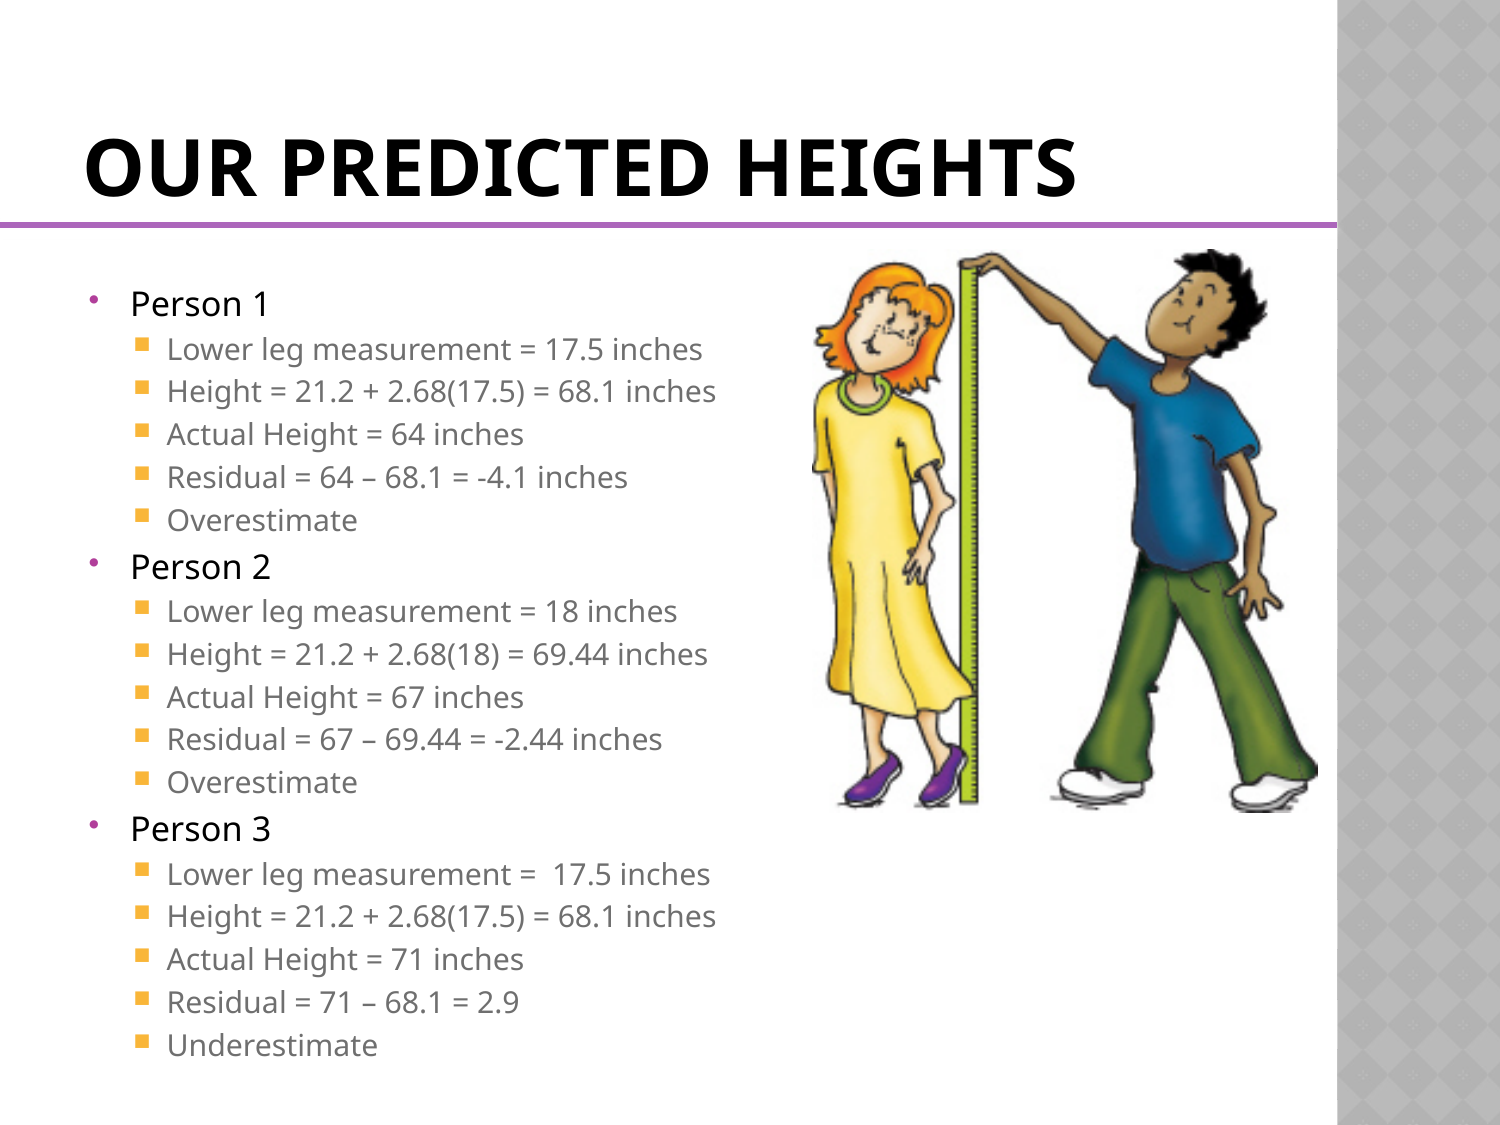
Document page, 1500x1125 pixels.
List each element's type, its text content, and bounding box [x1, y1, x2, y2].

picture [811, 249, 1319, 813]
title Our Predicted Heights [75, 24, 1263, 213]
list Person 1 Lower leg measurement = 17.5 inches Height = 21.2 + 2.68(17.5) = 68.1 inches Actual Height = 64 inches Residual = 64 – 68.1 = -4.1 inches Overestimate Person 2 Lower leg measurement = 18 inches Height = 21.2 + 2.68(18) = 69.44 inches Actual Height = 67 inches Residual = 67 – 69.44 = -2.44 inches Overestimate Person 3 Lower leg measurement = 17.5 inches Height = 21.2 + 2.68(17.5) = 68.1 inches Actual Height = 71 inches Residual = 71 – 68.1 = 2.9 Underestimate [75, 275, 1263, 1070]
